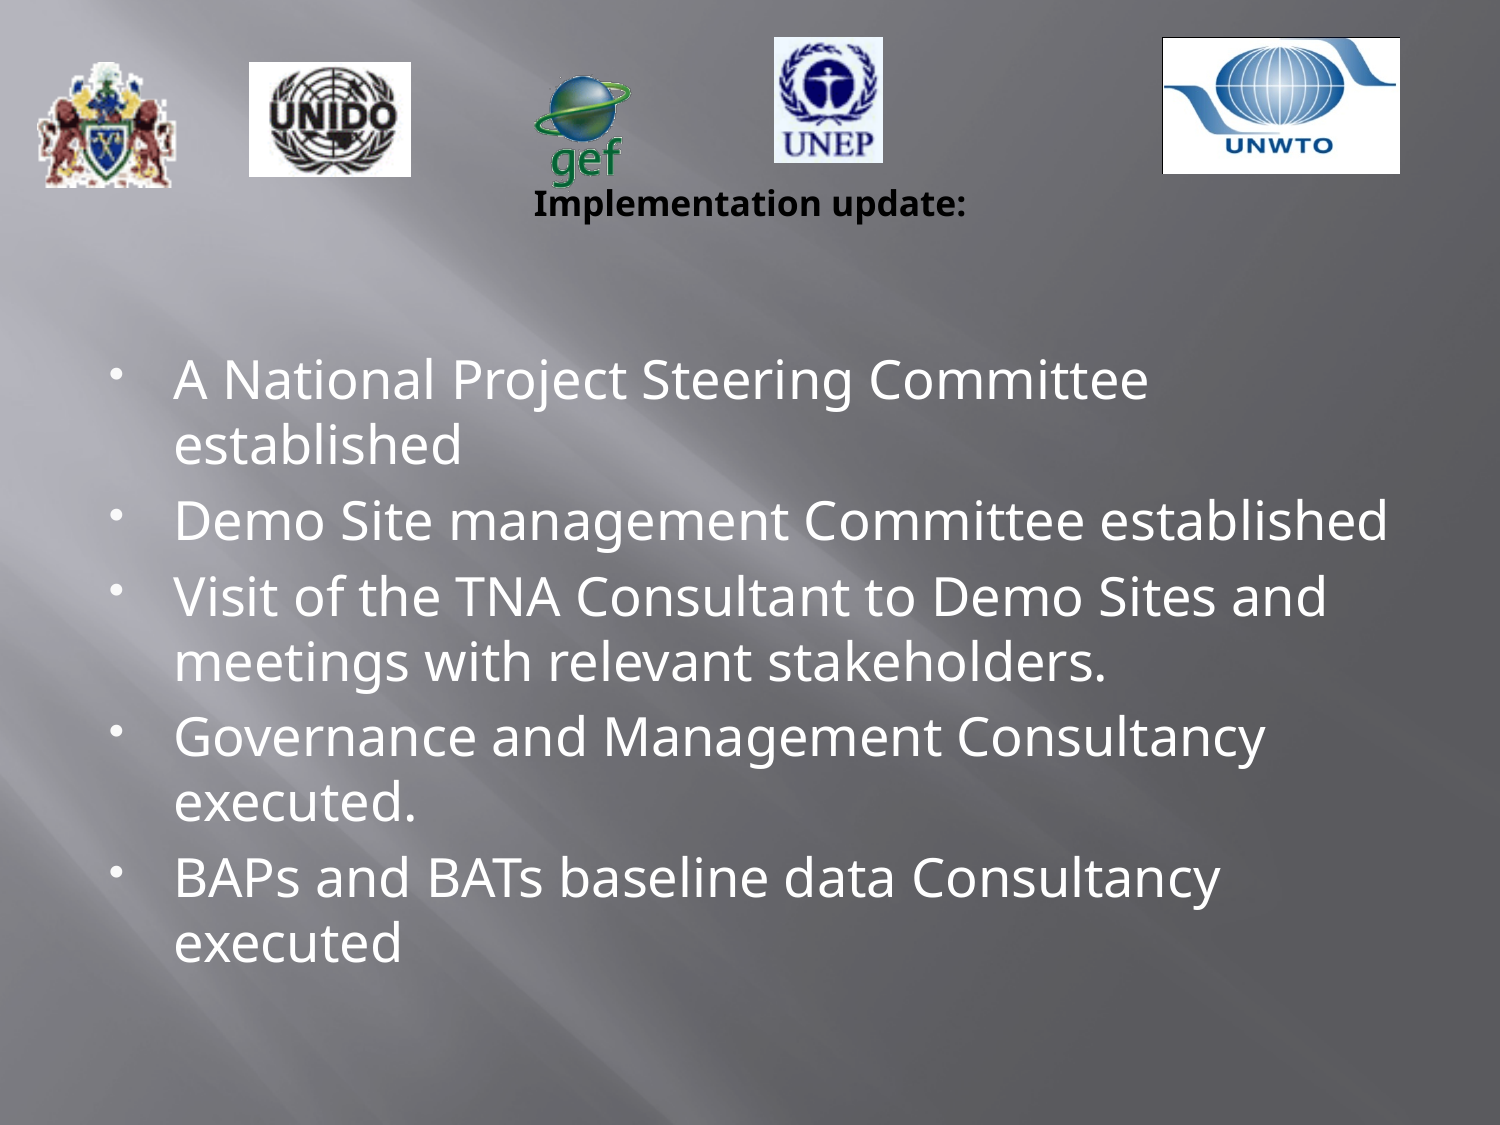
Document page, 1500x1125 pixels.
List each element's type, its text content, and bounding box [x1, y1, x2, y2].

picture [525, 62, 641, 198]
picture [1162, 37, 1400, 174]
title Implementation update: [75, 45, 1425, 233]
picture [37, 62, 179, 188]
picture [249, 62, 412, 177]
list A National Project Steering Committee established Demo Site management Committee established Visit of the TNA Consultant to Demo Sites and meetings with relevant stakeholders. Governance and Management Consultancy executed. BAPs and BATs baseline data Consultancy executed [75, 262, 1425, 1035]
picture [774, 37, 883, 163]
